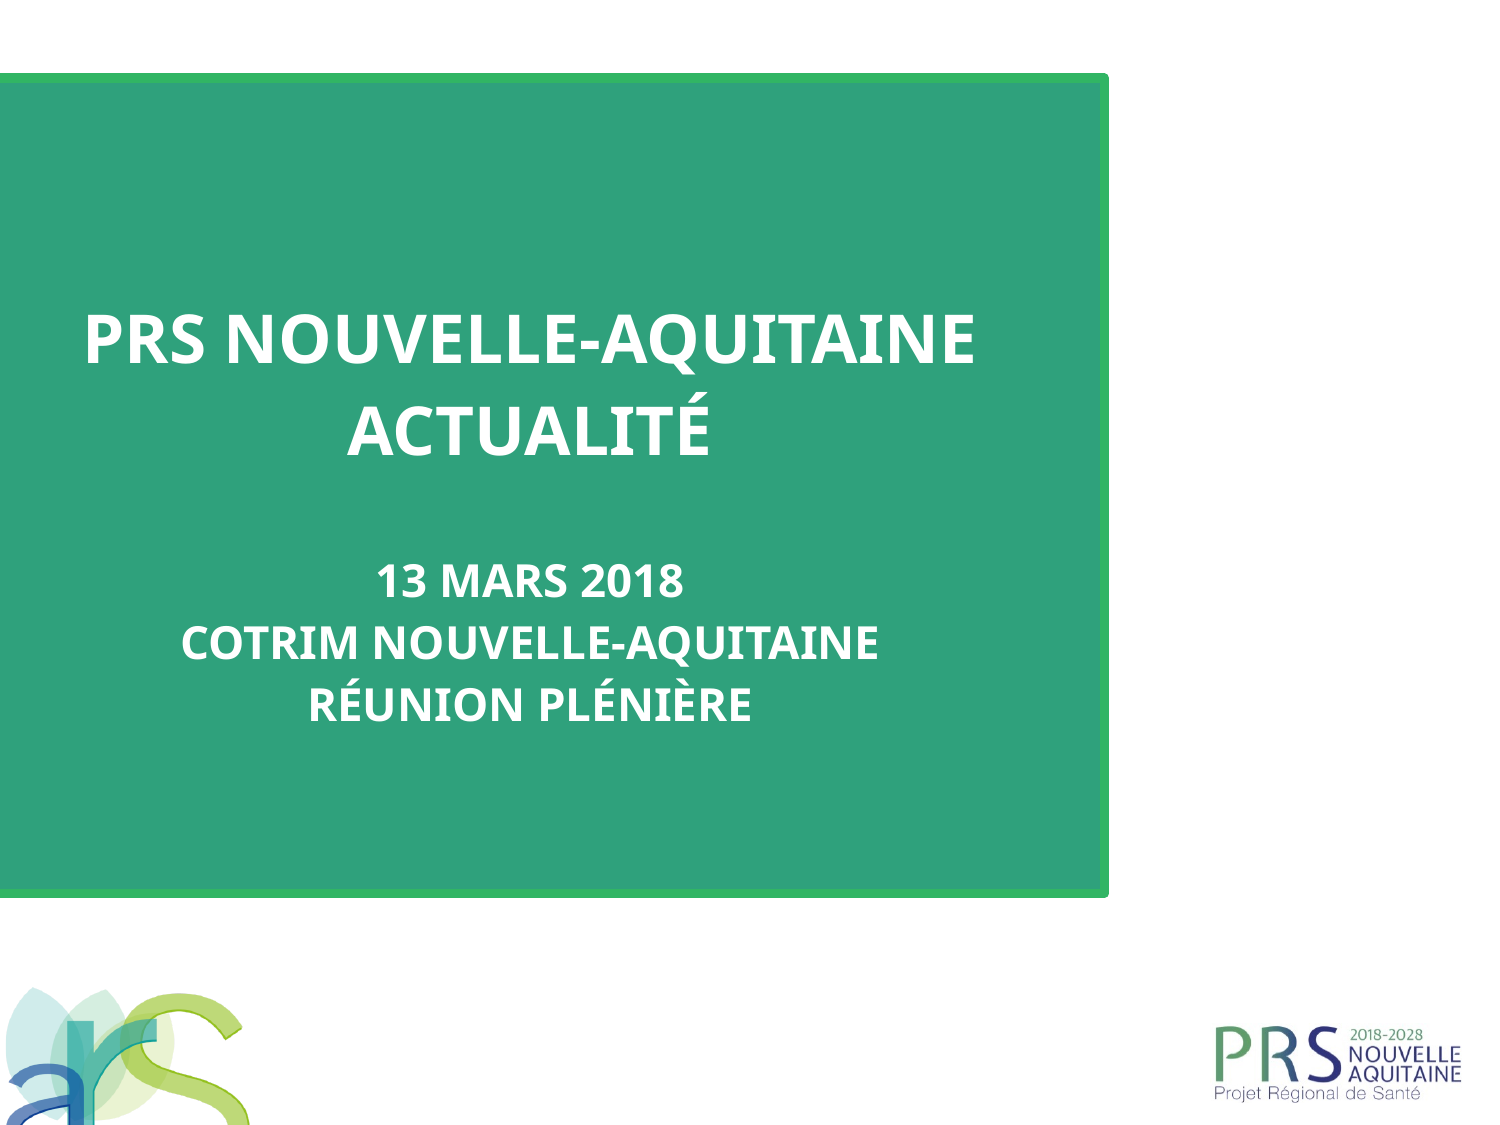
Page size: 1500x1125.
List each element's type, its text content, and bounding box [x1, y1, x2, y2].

picture [5, 987, 250, 1125]
title PRS Nouvelle-Aquitaine Actualité 13 mars 2018 COTRIM Nouvelle-Aquitaine Réunion plénière [0, 73, 1109, 898]
picture [1210, 1023, 1466, 1103]
